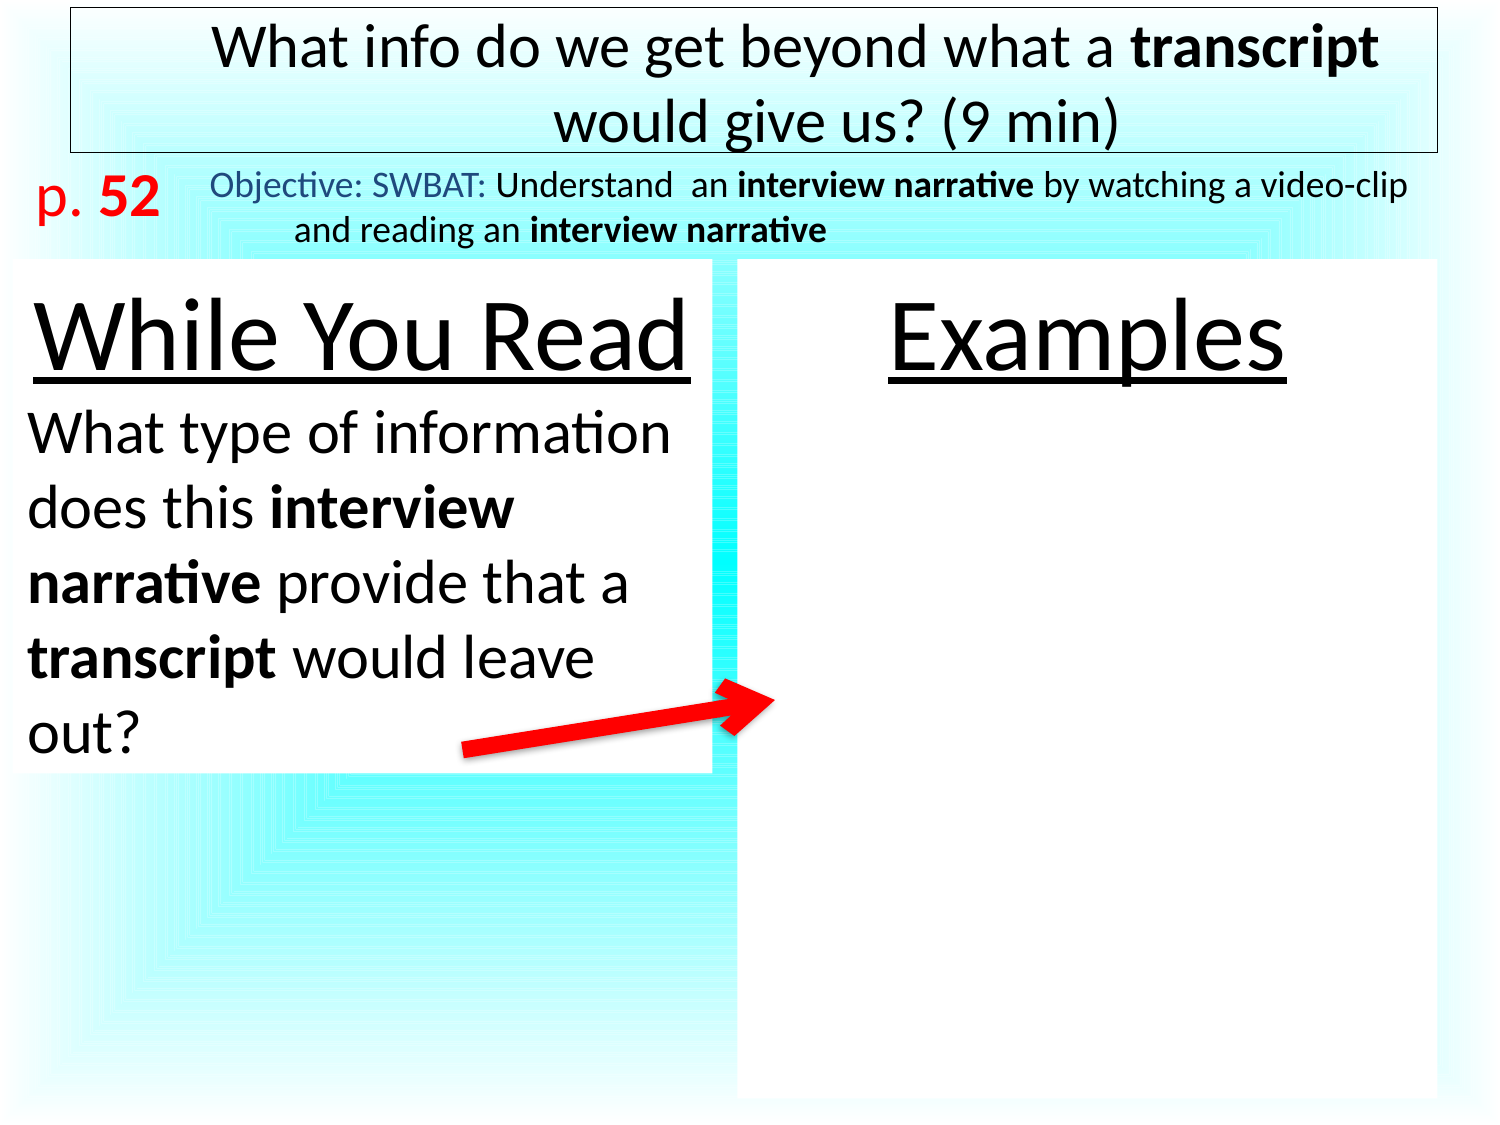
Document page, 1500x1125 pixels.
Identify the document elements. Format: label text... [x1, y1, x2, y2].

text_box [462, 699, 776, 751]
text_box Objective: SWBAT: Understand an interview narrative by watching a video-clip and reading an interview narrative [95, 152, 1438, 258]
title What info do we get beyond what a transcript would give us? (9 min) [70, 7, 1438, 152]
text_box Examples [737, 259, 1438, 1099]
text_box p. 52 [20, 146, 200, 237]
text_box While You Read What type of information does this interview narrative provide that a transcript would leave out? [12, 259, 713, 774]
